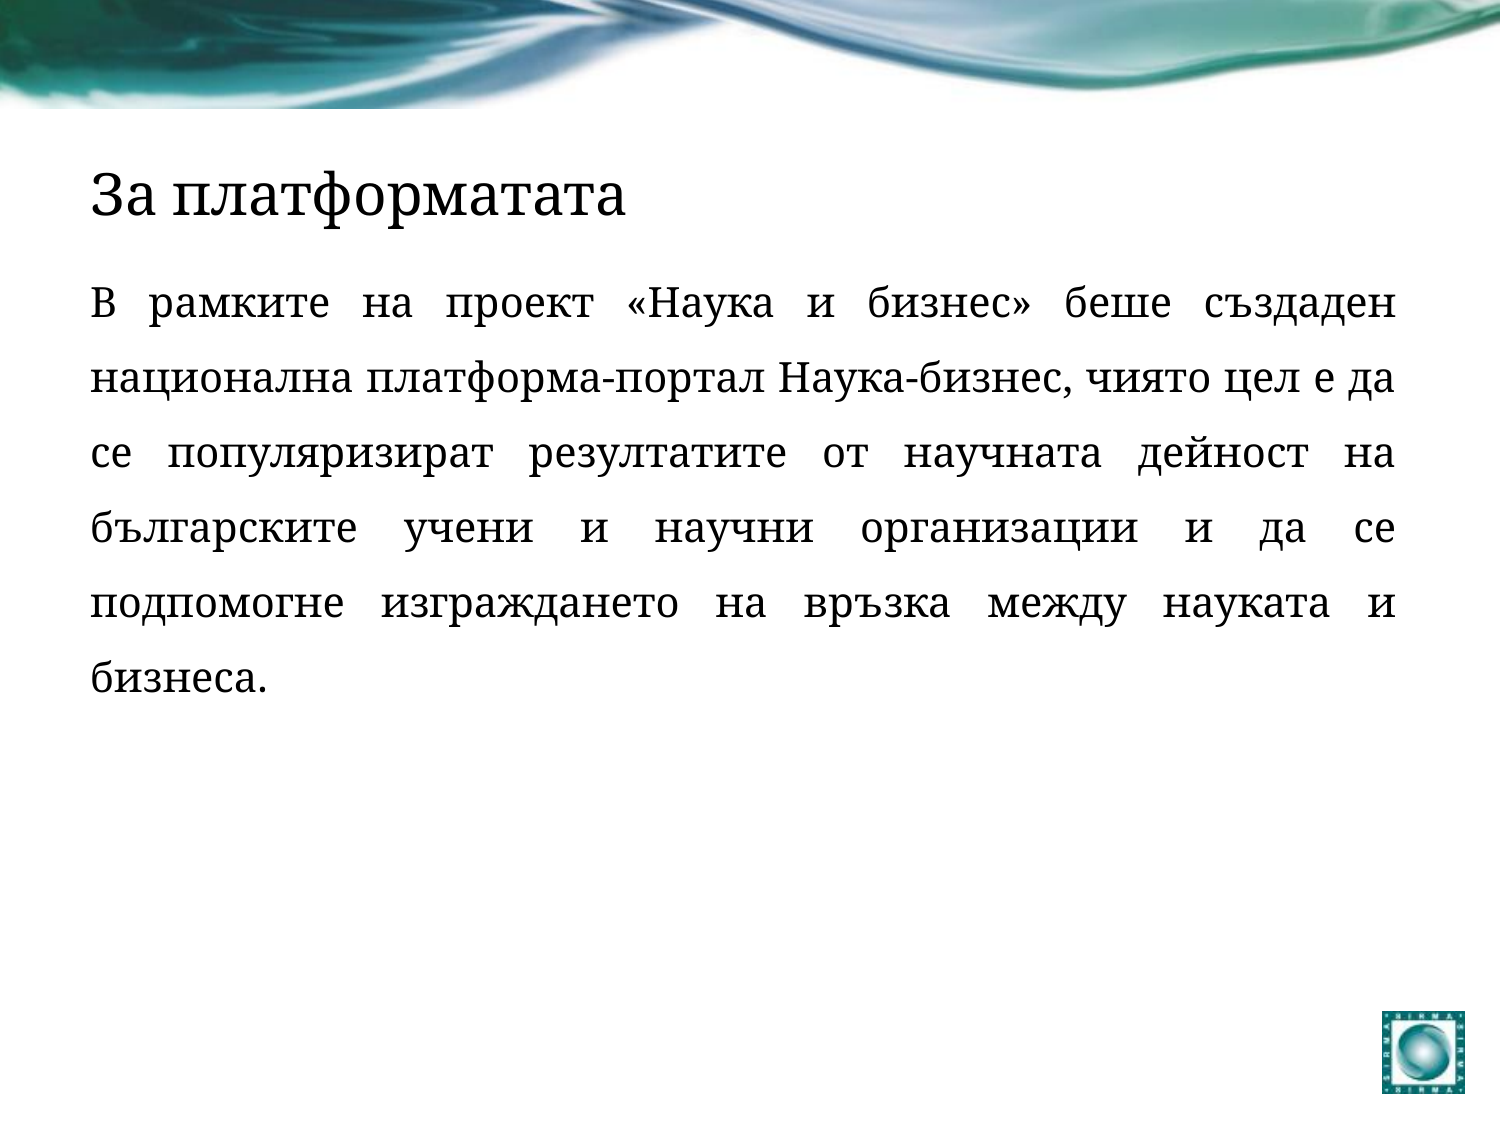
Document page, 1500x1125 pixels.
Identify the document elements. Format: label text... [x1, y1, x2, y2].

picture [1381, 1011, 1465, 1094]
picture [0, 0, 1500, 109]
list В рамките на проект «Наука и бизнес» беше създаден национална платформа-портал Наука-бизнес, чиято цел е да се популяризират резултатите от научната дейност на българските учени и научни организации и да се подпомогне изграждането на връзка между науката и бизнеса. [75, 243, 1412, 1035]
title За платформатата [75, 149, 838, 243]
